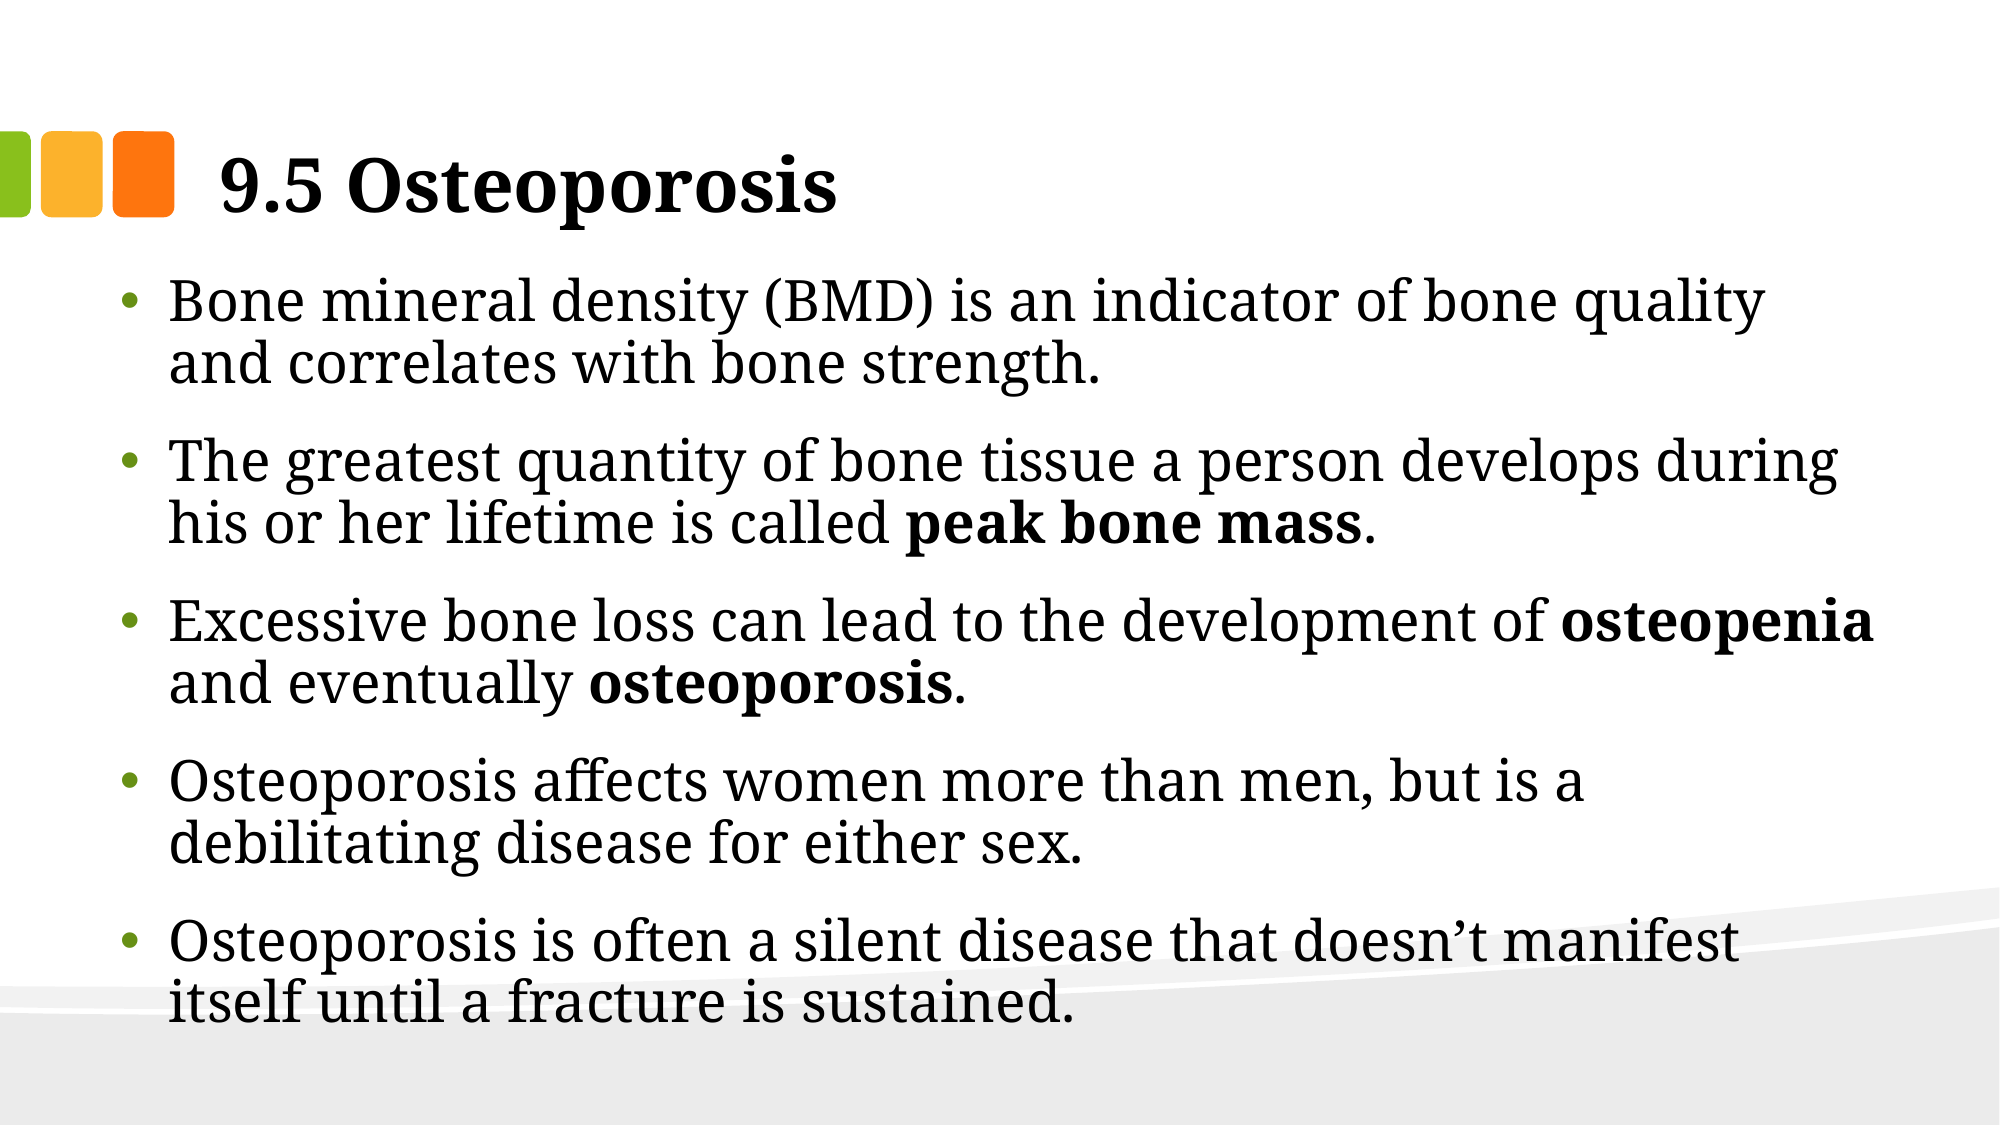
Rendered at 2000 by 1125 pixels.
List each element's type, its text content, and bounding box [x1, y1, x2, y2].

list Bone mineral density (BMD) is an indicator of bone quality and correlates with bone strength. The greatest quantity of bone tissue a person develops during his or her lifetime is called peak bone mass. Excessive bone loss can lead to the development of osteopenia and eventually osteoporosis. Osteoporosis affects women more than men, but is a debilitating disease for either sex. Osteoporosis is often a silent disease that doesn’t manifest itself until a fracture is sustained. [99, 262, 1900, 1050]
title 9.5 Osteoporosis [199, 24, 1800, 238]
